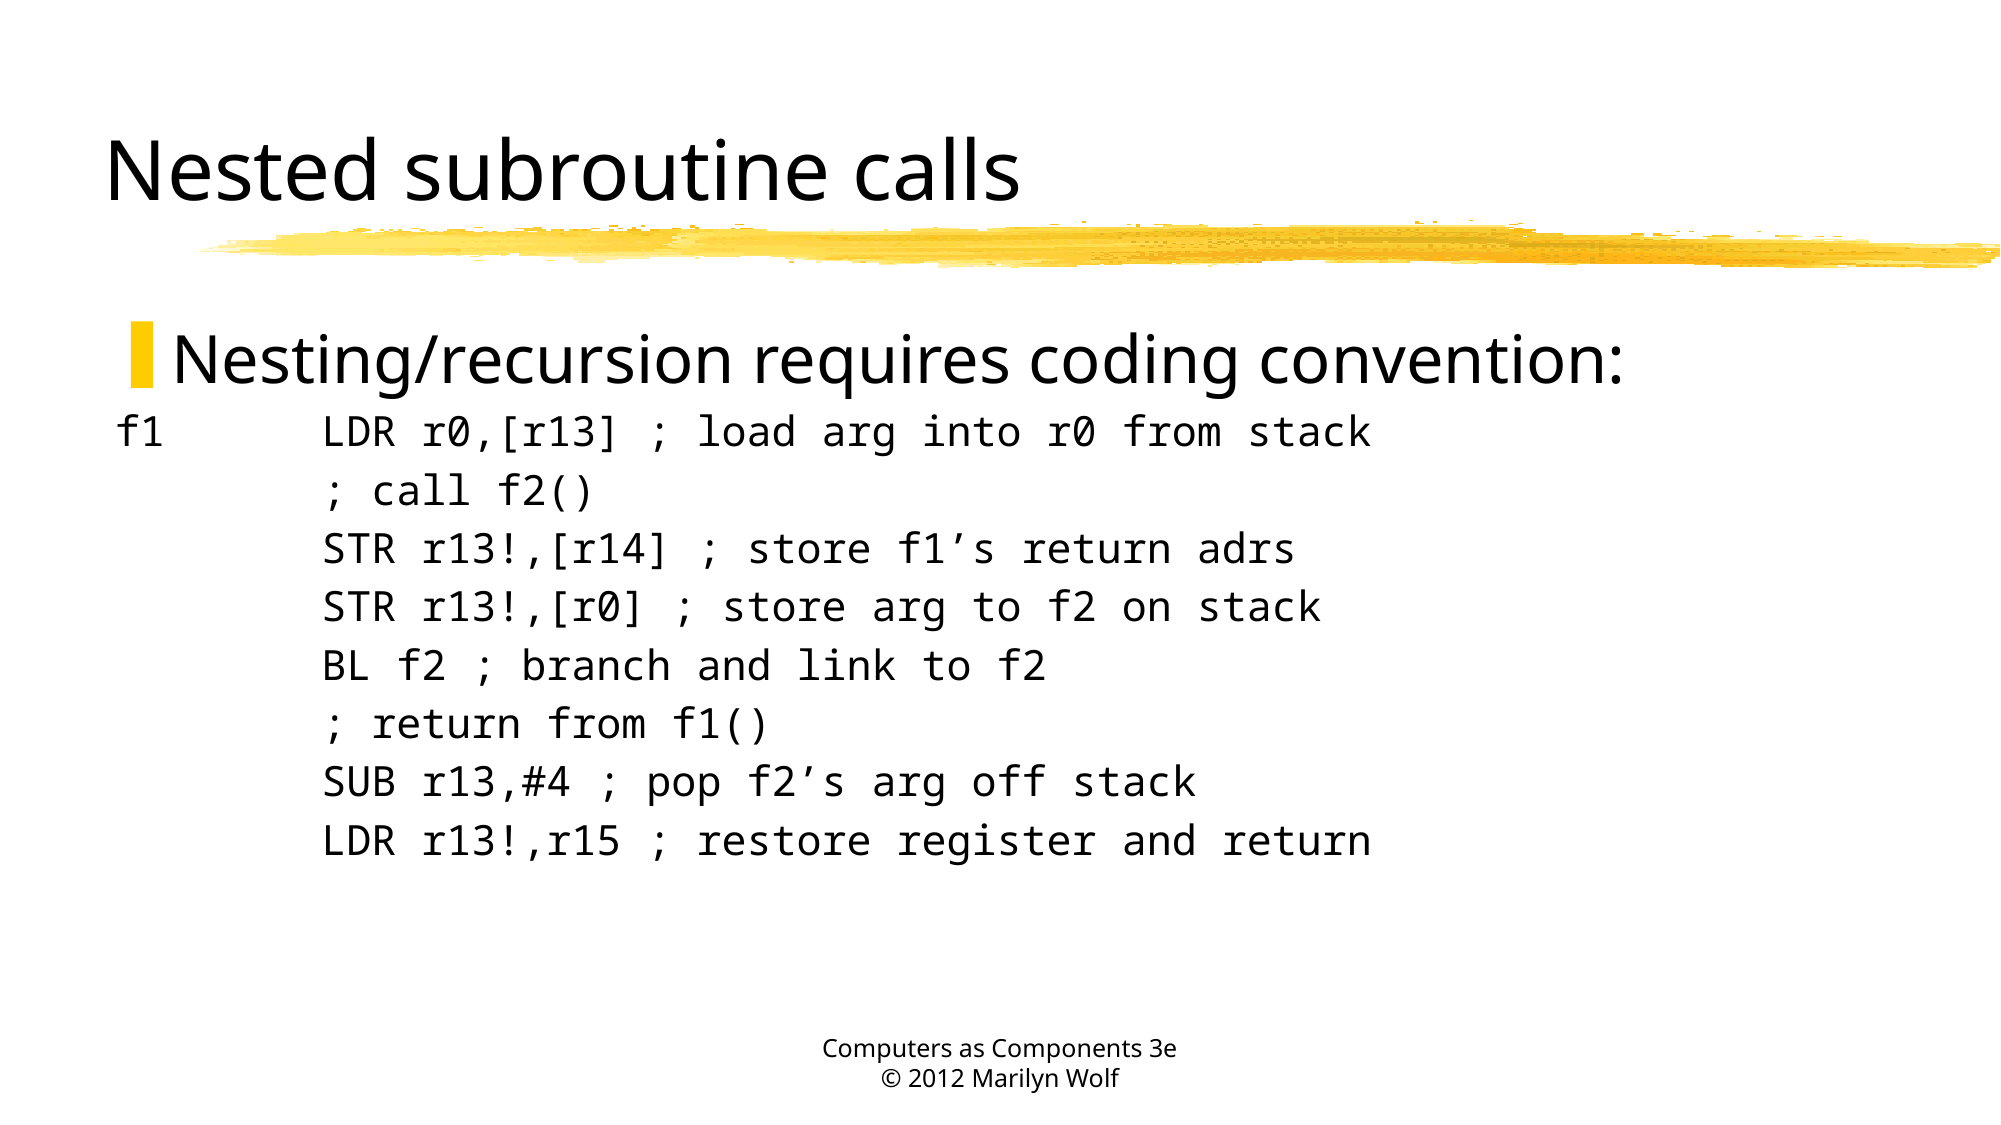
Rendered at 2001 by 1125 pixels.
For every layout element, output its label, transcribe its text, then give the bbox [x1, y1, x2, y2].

picture [200, 215, 2000, 279]
list Nesting/recursion requires coding convention: f1 LDR r0,[r13] ; load arg into r0 from stack ; call f2() STR r13!,[r14] ; store f1’s return adrs STR r13!,[r0] ; store arg to f2 on stack BL f2 ; branch and link to f2 ; return from f1() SUB r13,#4 ; pop f2’s arg off stack LDR r13!,r15 ; restore register and return [99, 309, 1890, 994]
title Nested subroutine calls [88, 37, 1790, 226]
